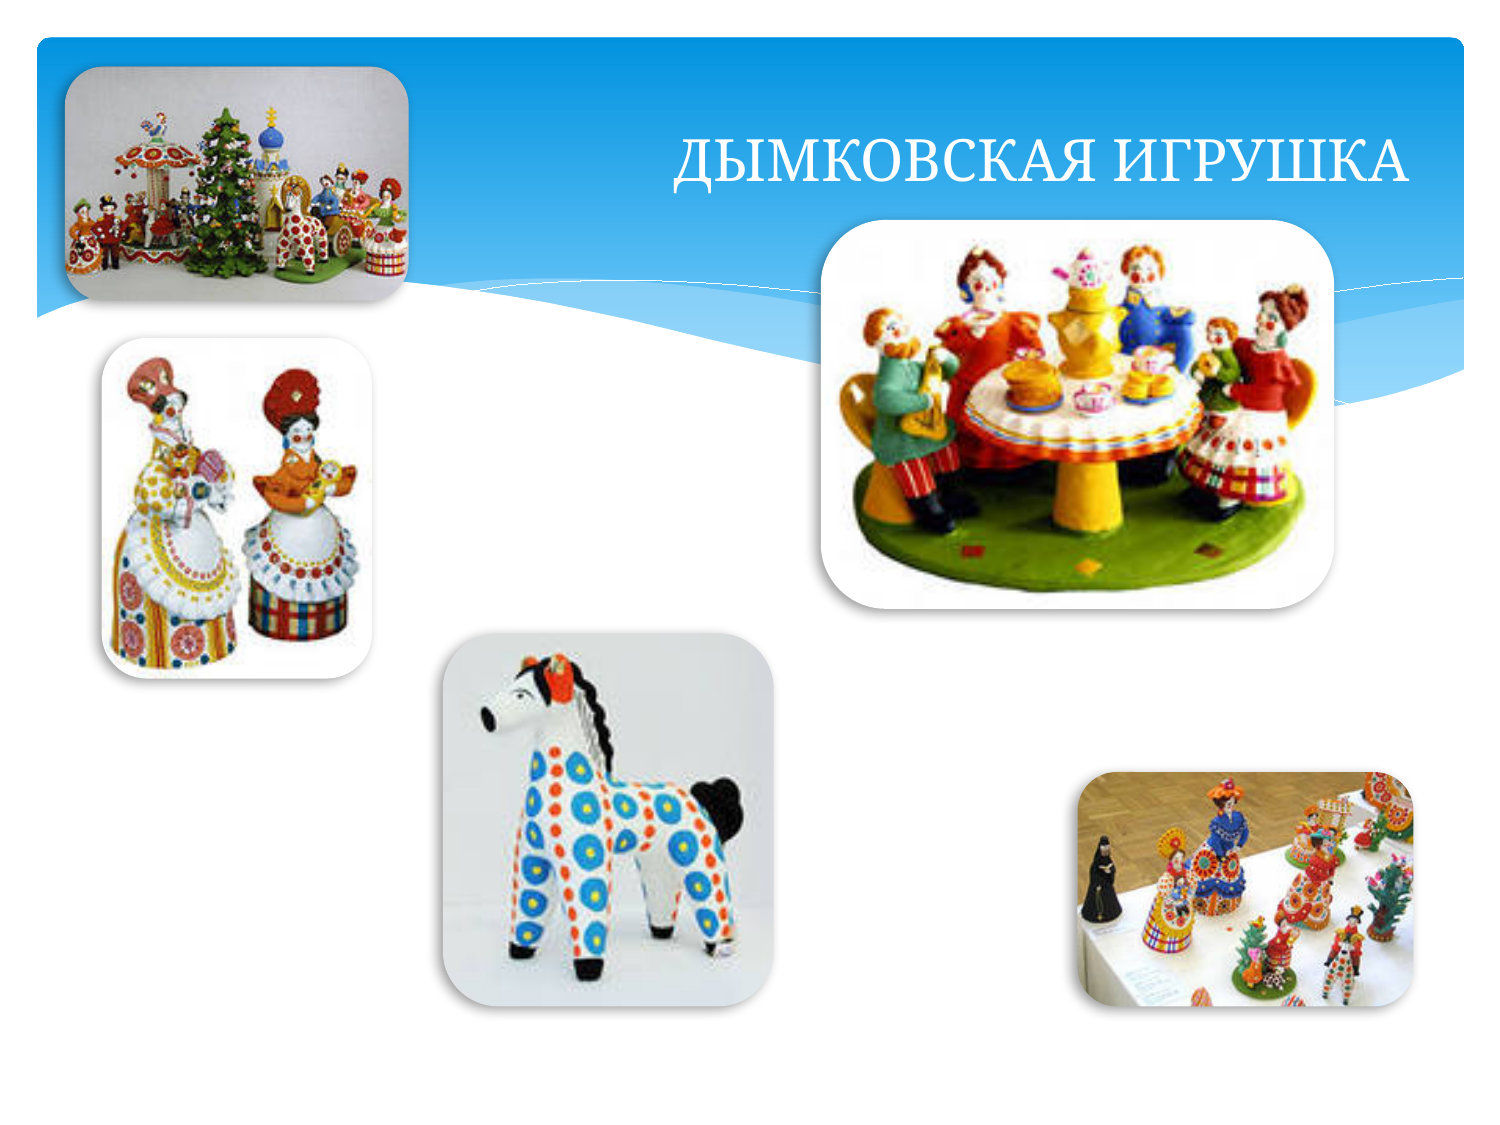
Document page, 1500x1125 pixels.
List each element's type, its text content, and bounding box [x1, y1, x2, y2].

picture [442, 633, 774, 1007]
picture [101, 337, 373, 679]
title ДЫМКОВСКАЯ ИГРУШКА [75, 55, 1425, 261]
picture [820, 219, 1335, 610]
picture [63, 66, 409, 301]
picture [1077, 771, 1414, 1007]
